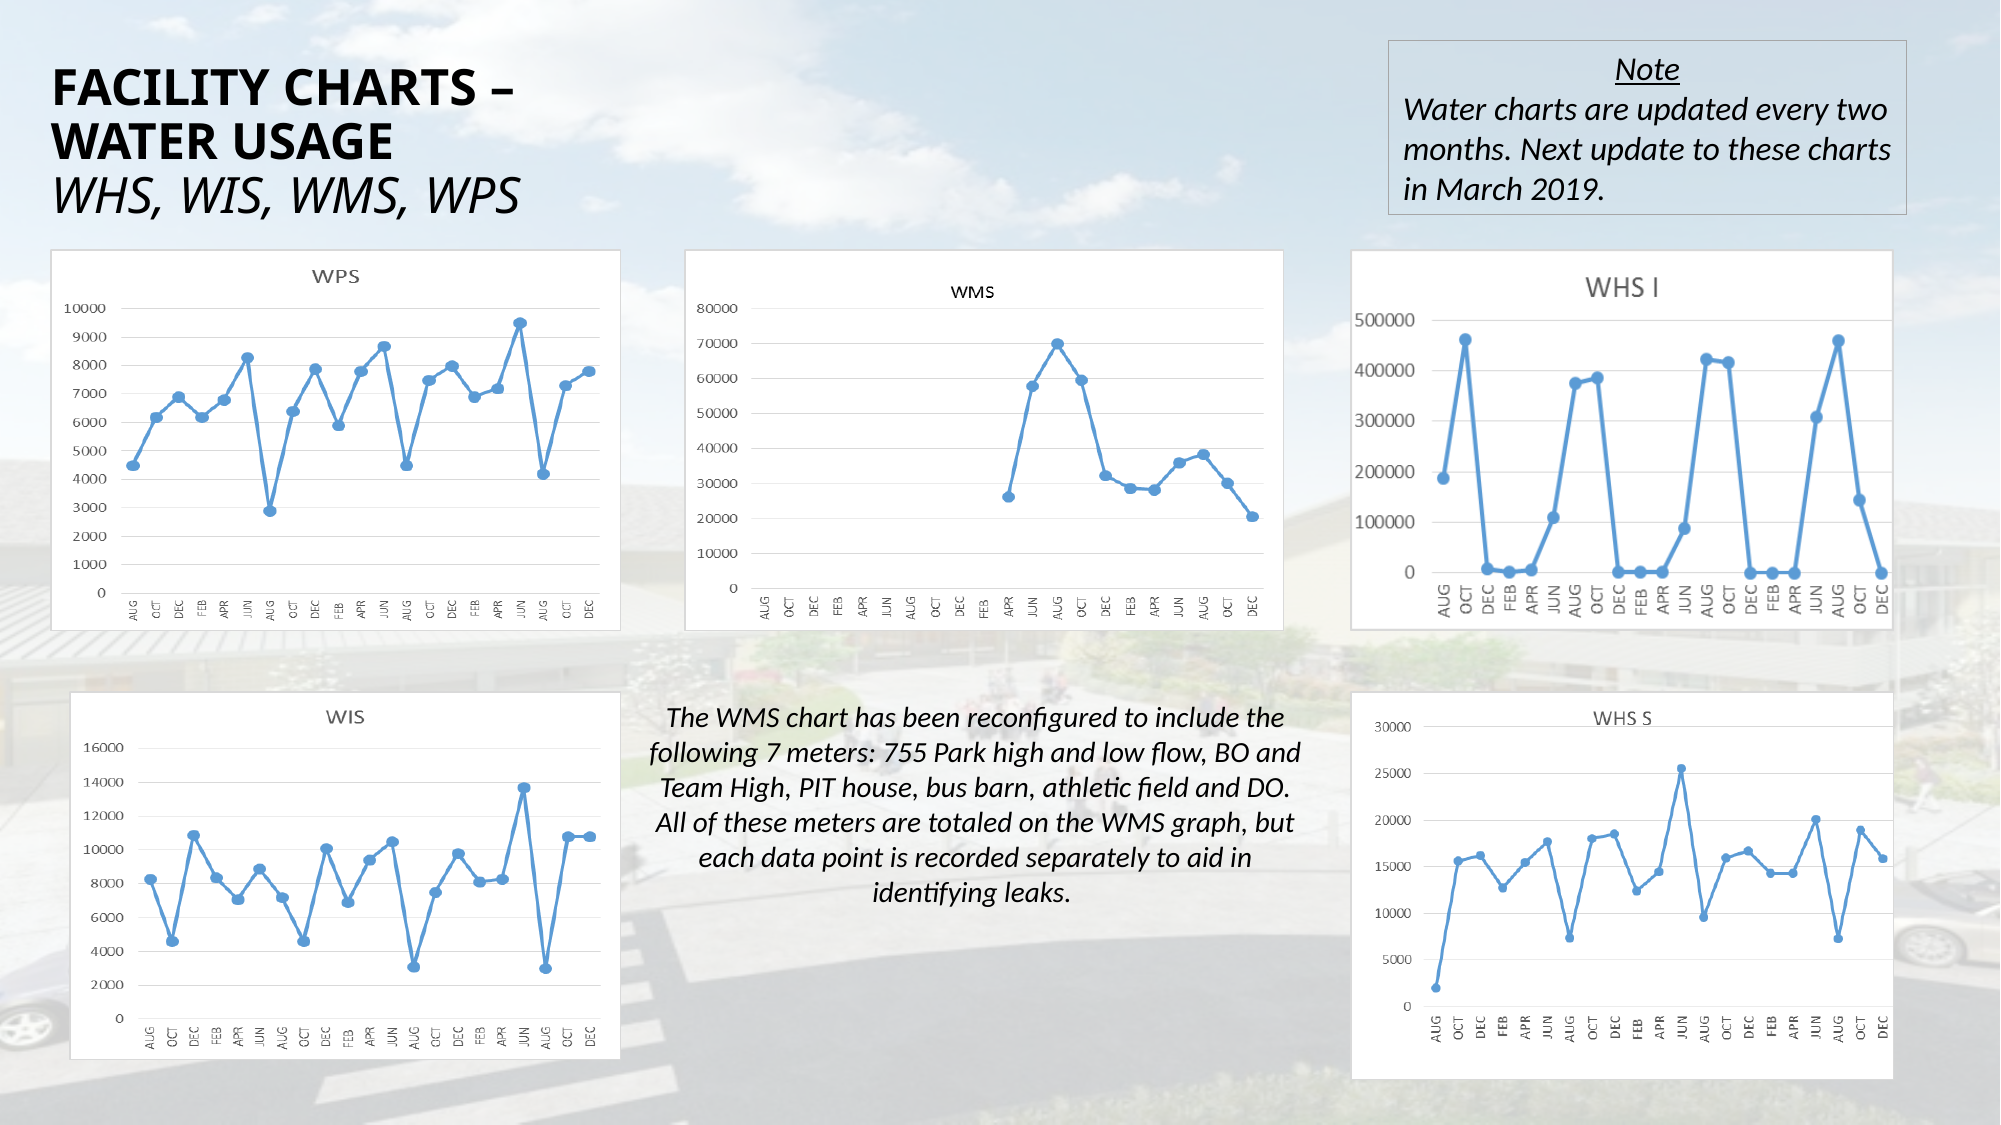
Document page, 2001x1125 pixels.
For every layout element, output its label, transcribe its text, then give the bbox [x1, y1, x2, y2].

text_box The WMS chart has been reconfigured to include the following 7 meters: 755 Park high and low flow, BO and Team High, PIT house, bus barn, athletic field and DO. All of these meters are totaled on the WMS graph, but each data point is recorded separately to aid in identifying leaks. [633, 691, 1318, 916]
title FACILITY CHARTS – WATER USAGE WHS, WIS, WMS, WPS [35, 91, 1388, 195]
picture [69, 691, 621, 1060]
picture [1349, 249, 1894, 631]
picture [684, 249, 1284, 631]
text_box Note Water charts are updated every two months. Next update to these charts in March 2019. [1388, 40, 1907, 215]
picture [49, 249, 621, 631]
picture [1349, 691, 1894, 1080]
